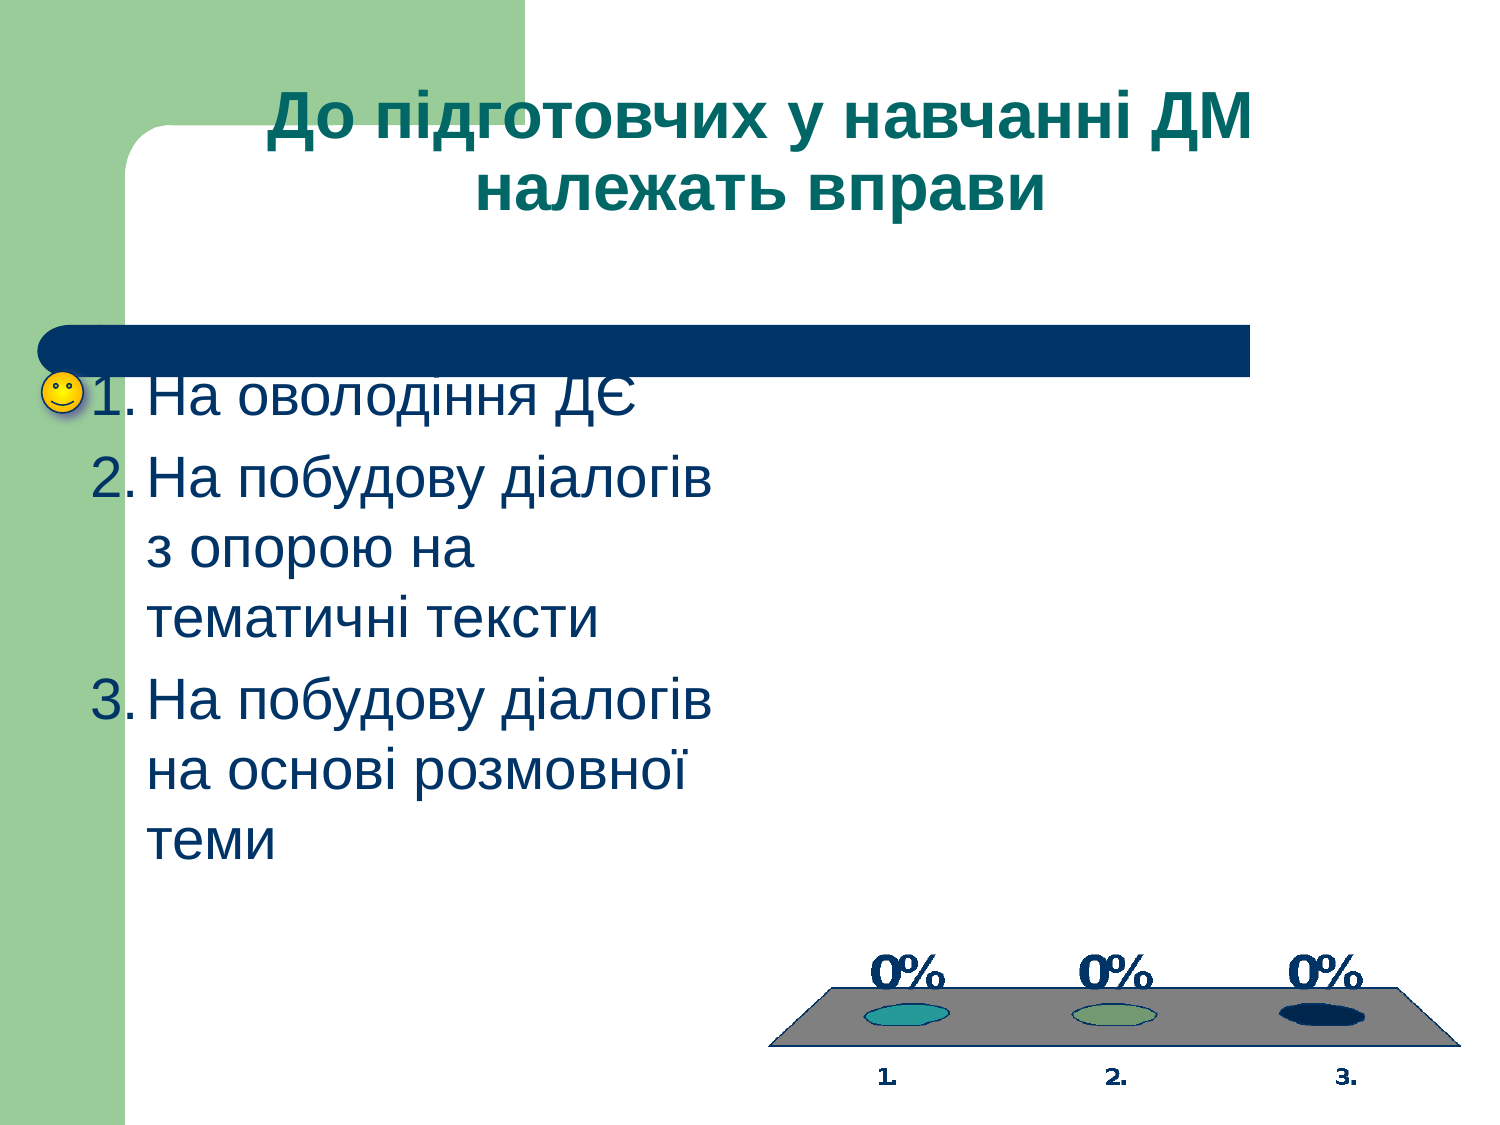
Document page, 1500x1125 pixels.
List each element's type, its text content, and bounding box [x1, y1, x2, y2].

list На оволодіння ДЄ На побудову діалогів з опорою на тематичні тексти На побудову діалогів на основі розмовної теми [75, 350, 745, 1024]
text_box [41, 371, 75, 413]
title До підготовчих у навчанні ДМ належать вправи [147, 45, 1375, 233]
picture [749, 348, 1500, 1125]
